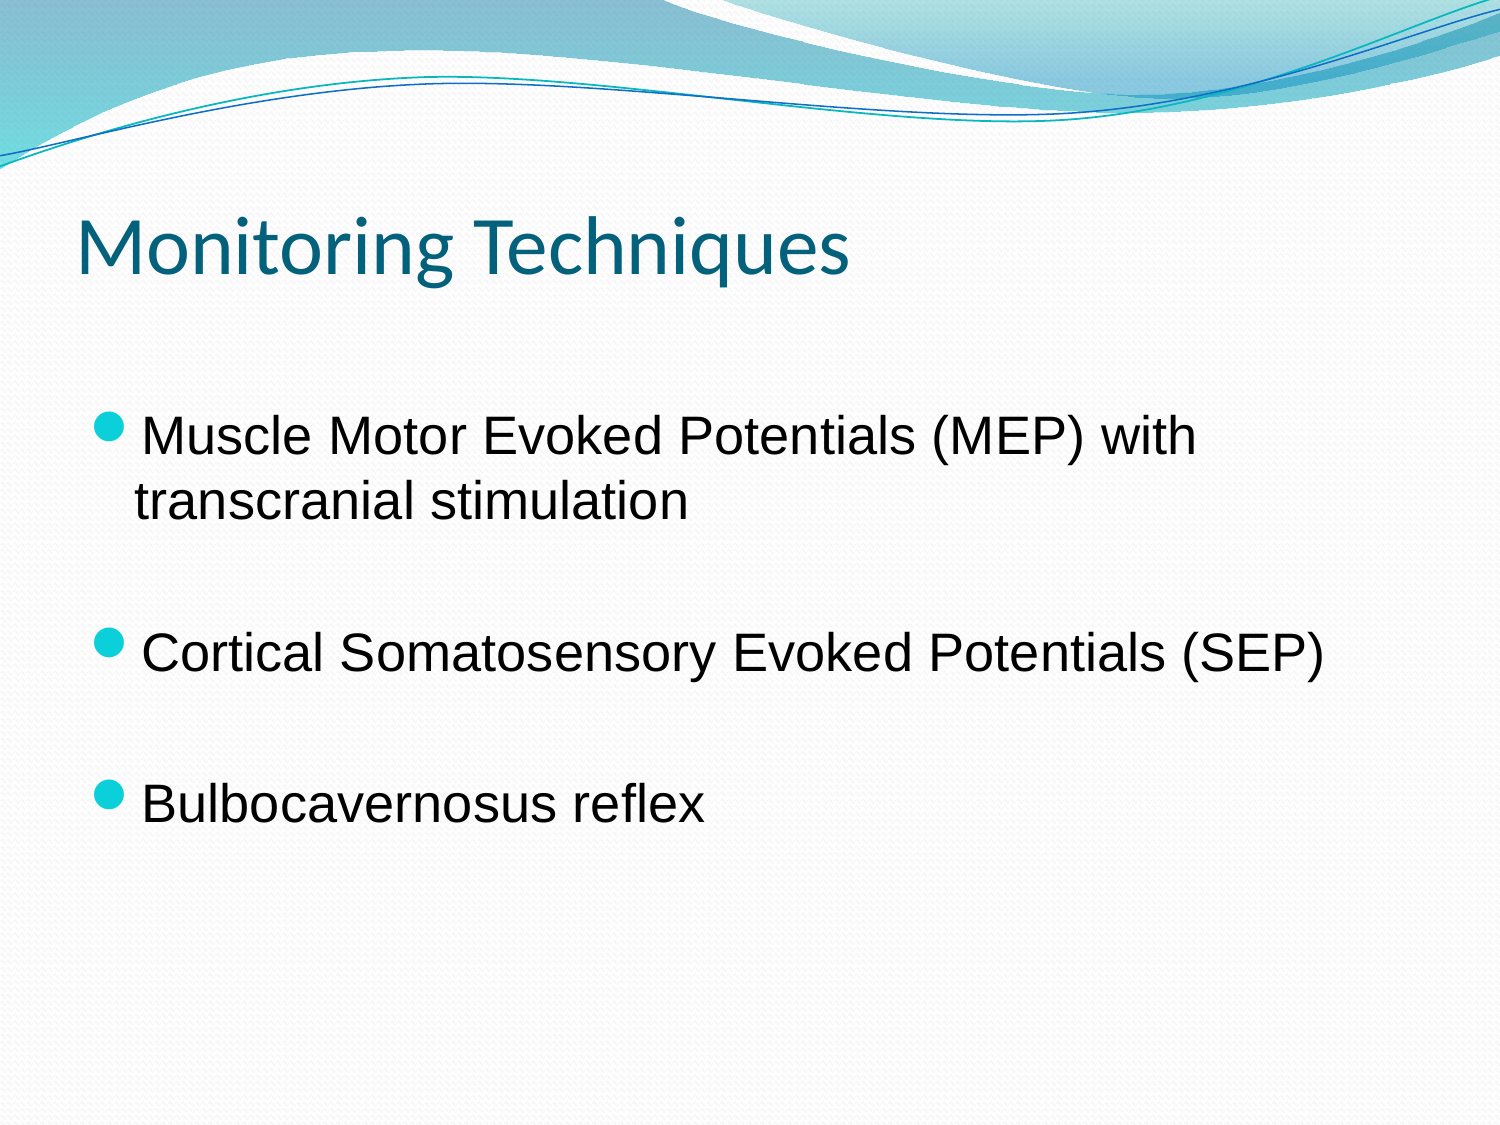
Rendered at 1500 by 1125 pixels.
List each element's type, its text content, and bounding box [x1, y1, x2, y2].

title Monitoring Techniques [75, 115, 1425, 291]
list Muscle Motor Evoked Potentials (MEP) with transcranial stimulation Cortical Somatosensory Evoked Potentials (SEP) Bulbocavernosus reflex [75, 317, 1425, 1038]
